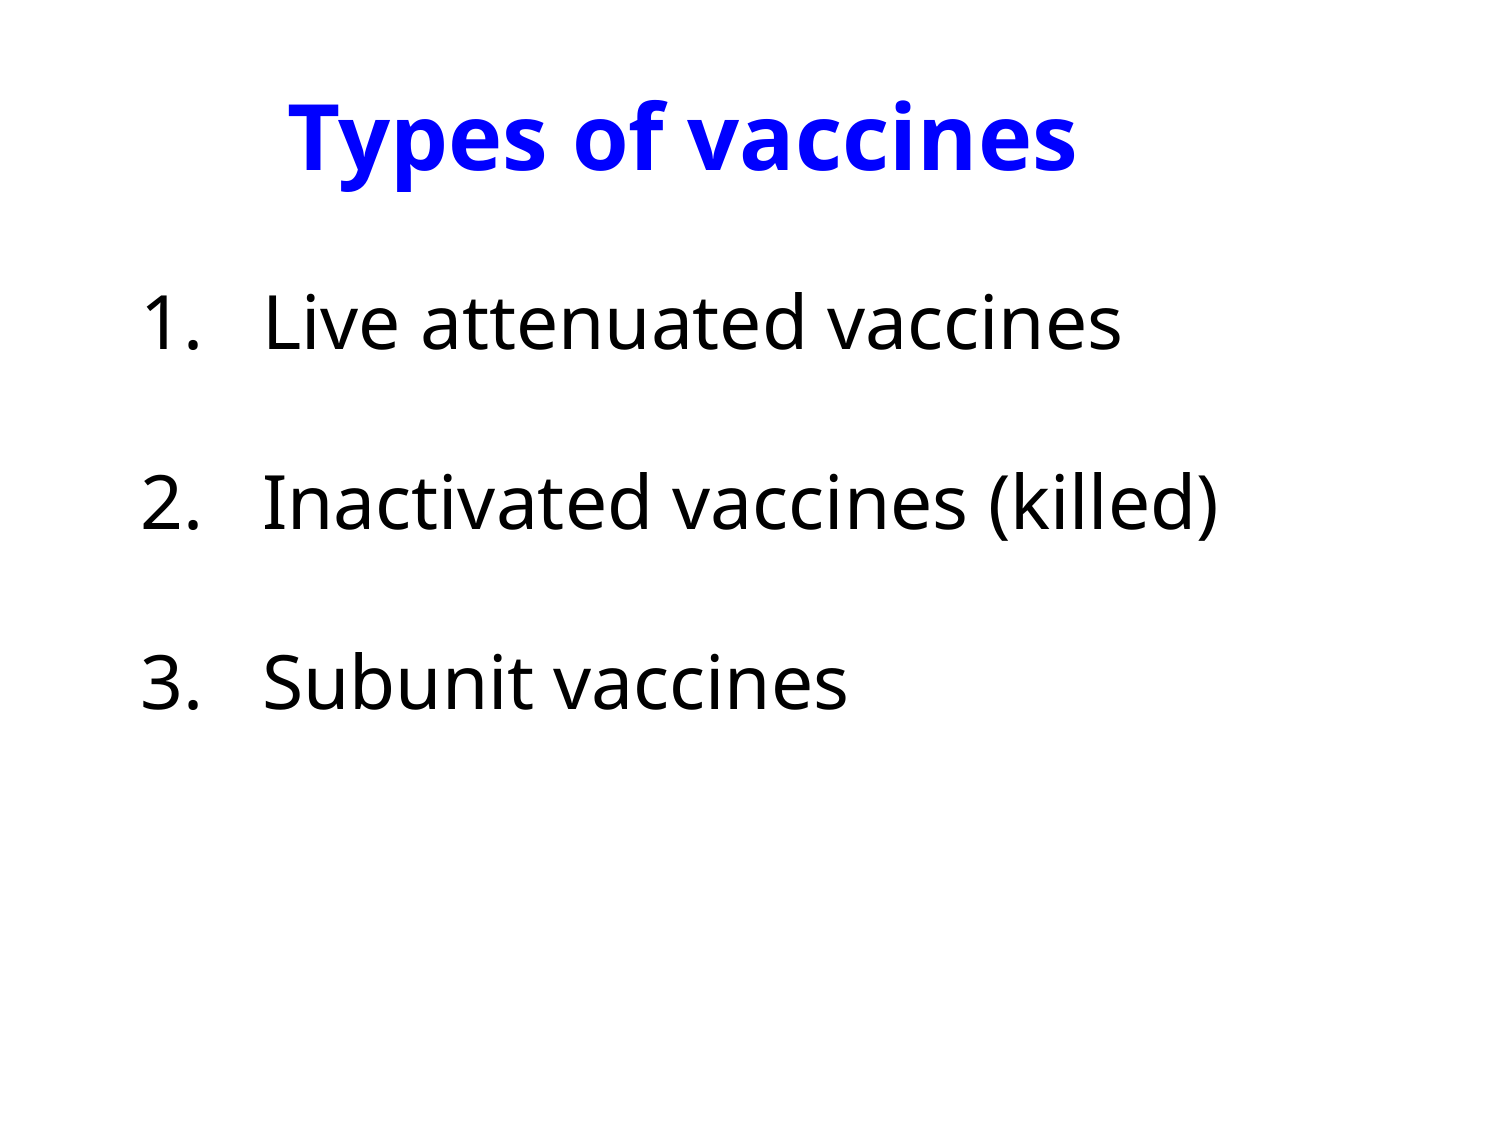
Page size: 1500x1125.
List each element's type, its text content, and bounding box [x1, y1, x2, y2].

text_box Live attenuated vaccines Inactivated vaccines (killed) Subunit vaccines [125, 266, 1396, 912]
text_box Types of vaccines [272, 70, 1094, 196]
